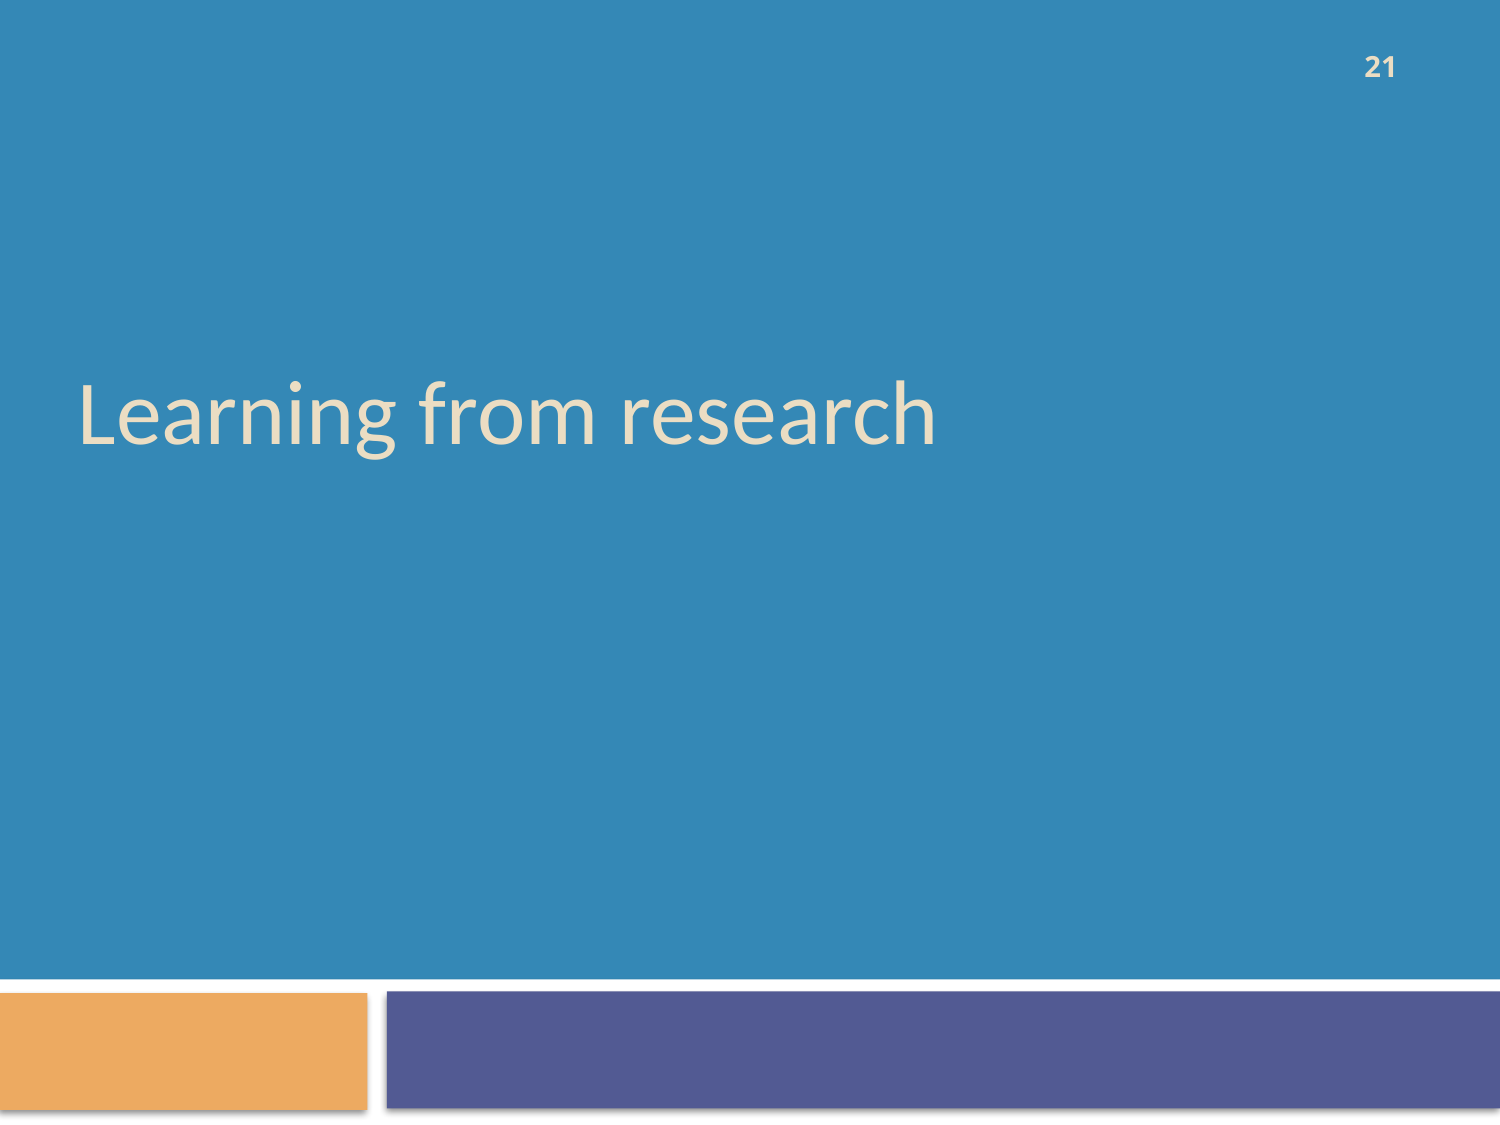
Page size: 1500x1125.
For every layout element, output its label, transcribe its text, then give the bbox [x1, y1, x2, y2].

title Learning from research [62, 97, 1446, 718]
slide_number 21 [1312, 37, 1450, 100]
